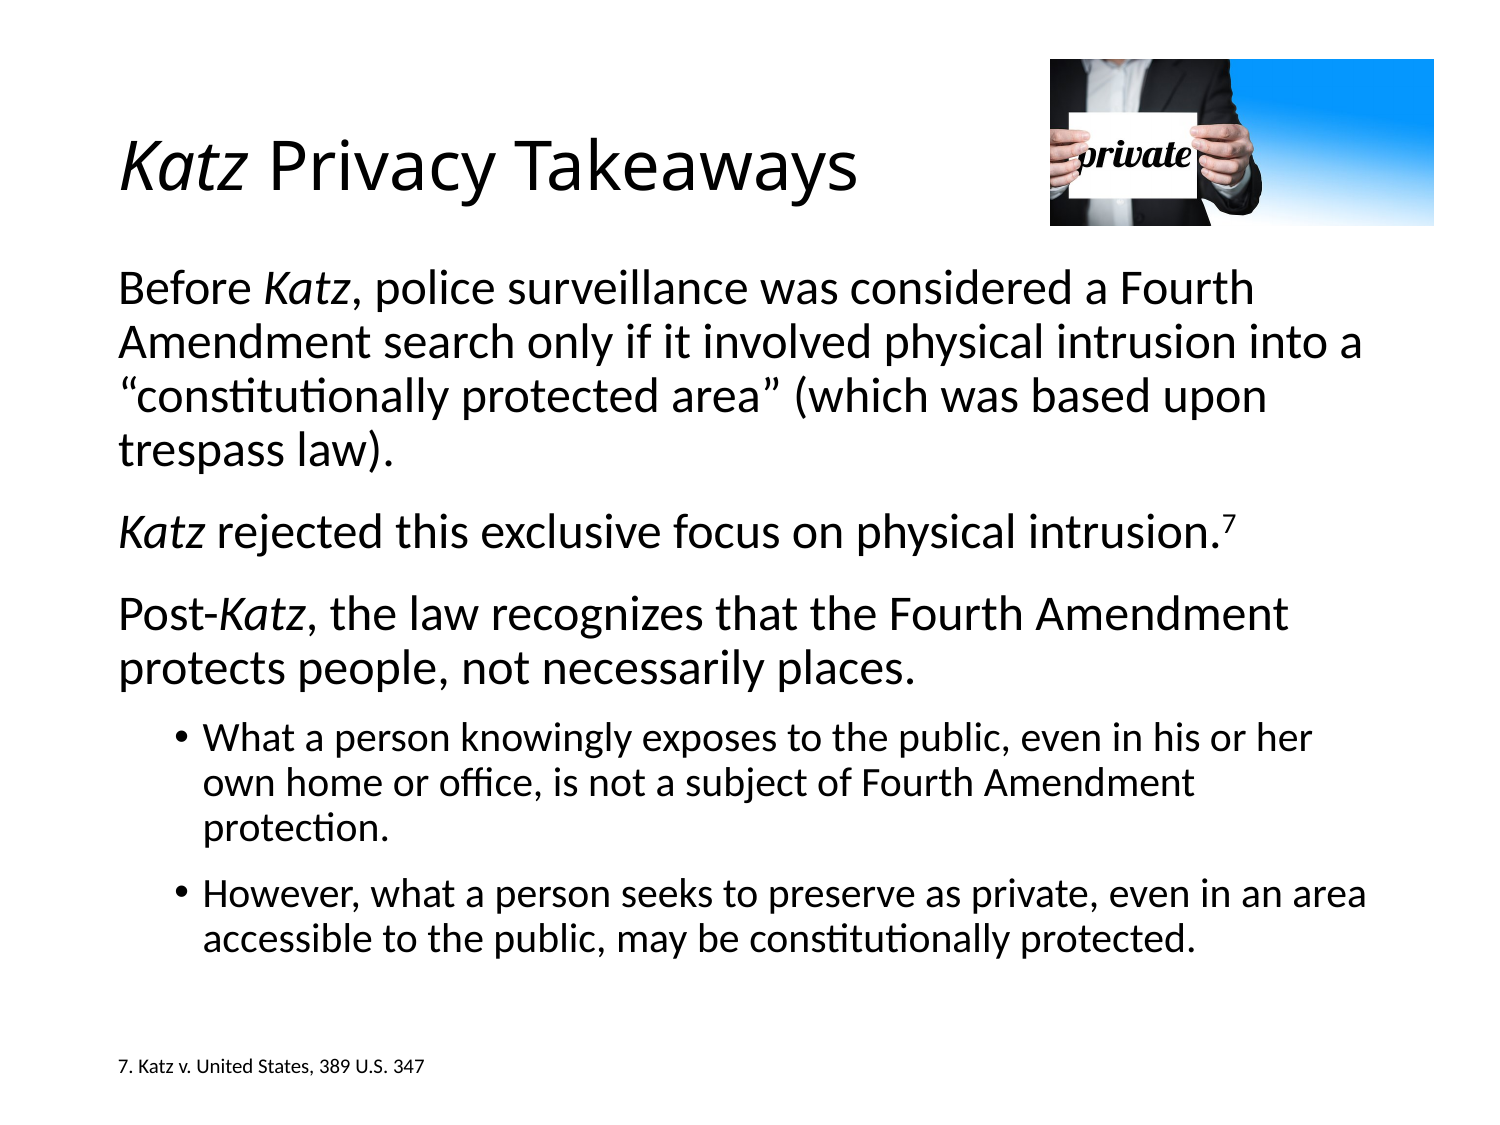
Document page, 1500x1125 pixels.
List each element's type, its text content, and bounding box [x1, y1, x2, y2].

picture [1050, 59, 1434, 226]
text_box 7. Katz v. United States, 389 U.S. 347 [103, 1044, 1316, 1085]
list Before Katz, police surveillance was considered a Fourth Amendment search only if it involved physical intrusion into a “constitutionally protected area” (which was based upon trespass law). Katz rejected this exclusive focus on physical intrusion.7 Post-Katz, the law recognizes that the Fourth Amendment protects people, not necessarily places. What a person knowingly exposes to the public, even in his or her own home or office, is not a subject of Fourth Amendment protection. However, what a person seeks to preserve as private, even in an area accessible to the public, may be constitutionally protected. [102, 253, 1398, 1008]
title Katz Privacy Takeaways [102, 59, 1398, 253]
